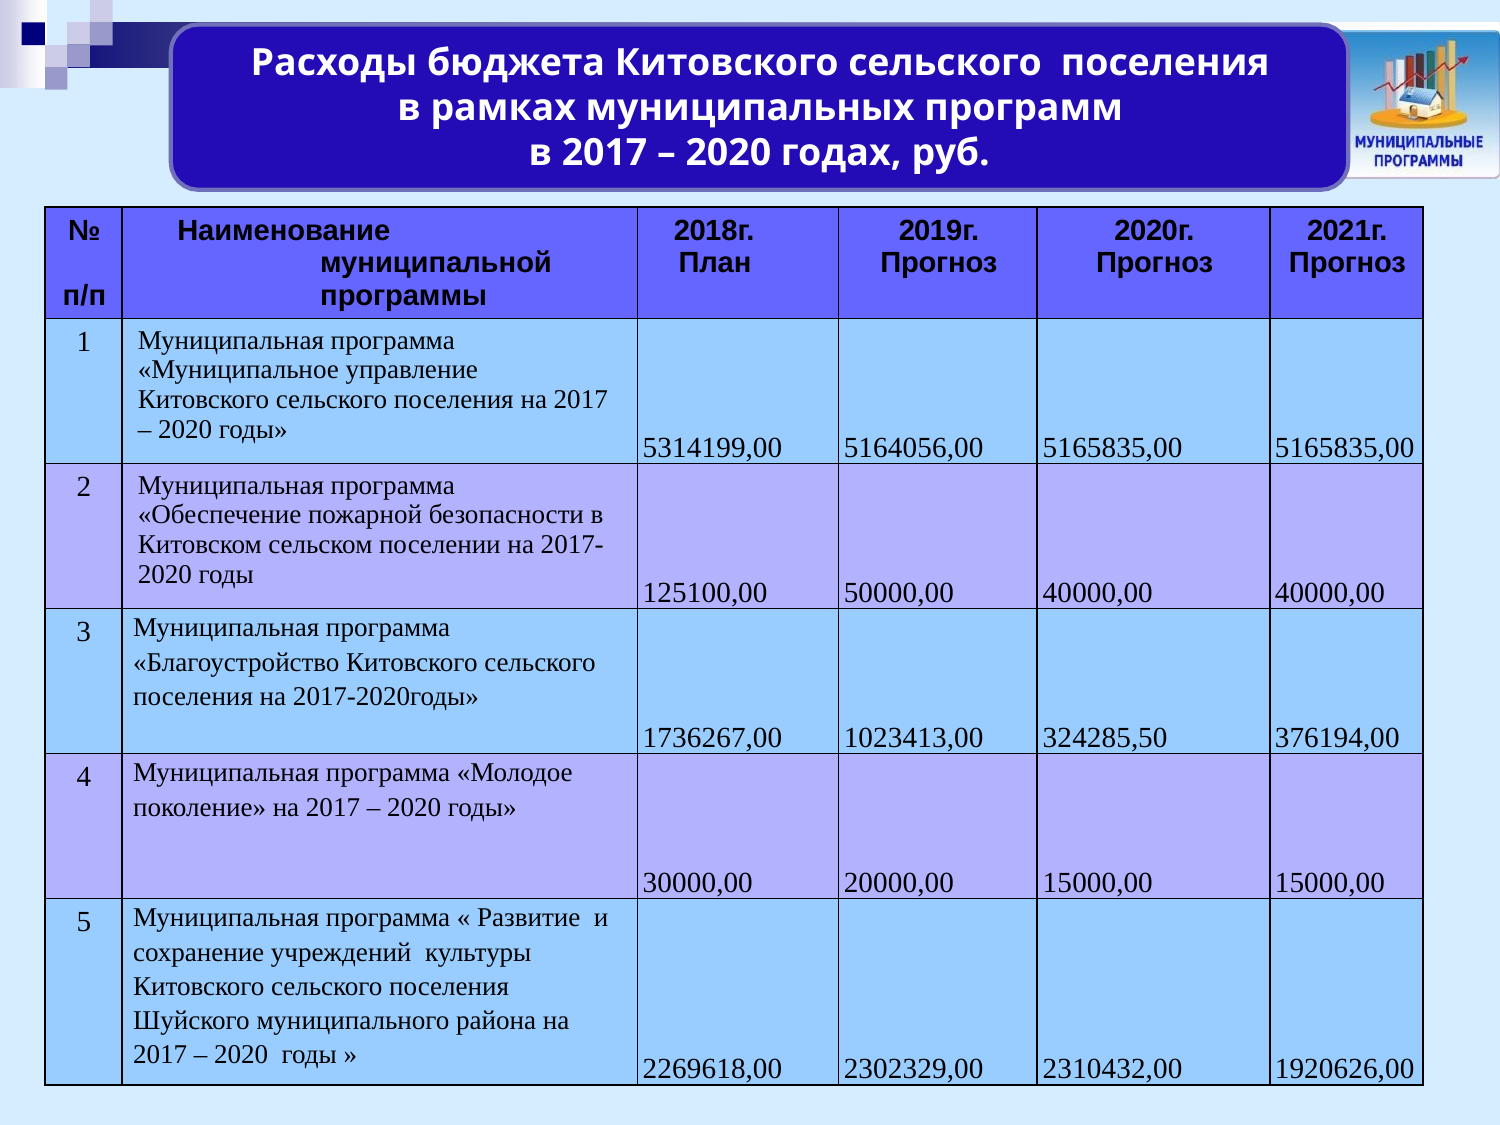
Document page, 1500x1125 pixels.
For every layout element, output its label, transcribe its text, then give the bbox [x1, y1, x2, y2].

table_cell 20000,00 [839, 754, 1036, 898]
table_cell 5 [46, 899, 121, 1084]
table_cell 5164056,00 [839, 319, 1036, 463]
table_cell 1920626,00 [1271, 899, 1422, 1084]
table_cell 1736267,00 [638, 609, 838, 753]
table_cell 376194,00 [1271, 609, 1422, 753]
table_cell Муниципальная программа « Развитие и сохранение учреждений культуры Китовского сельского поселения Шуйского муниципального района на 2017 – 2020 годы » [123, 899, 637, 1084]
table_cell 125100,00 [638, 464, 838, 608]
table_cell 5314199,00 [638, 319, 838, 463]
table_cell 1 [46, 319, 121, 463]
table_header 2019г. Прогноз [839, 208, 1036, 318]
table_cell 50000,00 [839, 464, 1036, 608]
text_box Расходы бюджета Китовского сельского поселения в рамках муниципальных программ в 2017 – 2020 годах, руб. [248, 36, 1271, 174]
table_cell Муниципальная программа «Муниципальное управление Китовского сельского поселения на 2017 – 2020 годы» [123, 319, 637, 463]
table_cell 40000,00 [1271, 464, 1422, 608]
text_box [45, 67, 68, 90]
table_cell 15000,00 [1271, 754, 1422, 898]
text_box [89, 22, 113, 46]
text_box [170, 24, 1349, 190]
text_box [0, 0, 47, 88]
text_box [21, 22, 45, 46]
table_cell 5165835,00 [1038, 319, 1269, 463]
table_cell 1023413,00 [839, 609, 1036, 753]
table_cell 15000,00 [1038, 754, 1269, 898]
text_box [67, 44, 90, 68]
table_cell Муниципальная программа «Благоустройство Китовского сельского поселения на 2017-2020годы» [123, 609, 637, 753]
table_header 2020г. Прогноз [1038, 208, 1269, 318]
text_box [89, 0, 113, 22]
table_cell 2310432,00 [1038, 899, 1269, 1084]
table_header Наименование муниципальной программы [123, 208, 637, 318]
table_header 2018г. План [638, 208, 838, 318]
table_cell 2 [46, 464, 121, 608]
table_cell Муниципальная программа «Молодое поколение» на 2017 – 2020 годы» [123, 754, 637, 898]
table_cell 30000,00 [638, 754, 838, 898]
text_box [45, 45, 67, 67]
table_header 2021г. Прогноз [1271, 208, 1422, 318]
table_cell 4 [46, 754, 121, 898]
text_box [1339, 30, 1500, 179]
table_cell 2302329,00 [839, 899, 1036, 1084]
table_cell 2269618,00 [638, 899, 838, 1084]
table_header № п/п [46, 208, 121, 318]
text_box [67, 22, 89, 44]
table_cell 5165835,00 [1271, 319, 1422, 463]
table_cell Муниципальная программа «Обеспечение пожарной безопасности в Китовском сельском поселении на 2017-2020 годы [123, 464, 637, 608]
table_cell 40000,00 [1038, 464, 1269, 608]
table_cell 324285,50 [1038, 609, 1269, 753]
table_cell 3 [46, 609, 121, 753]
text_box [90, 22, 1500, 68]
